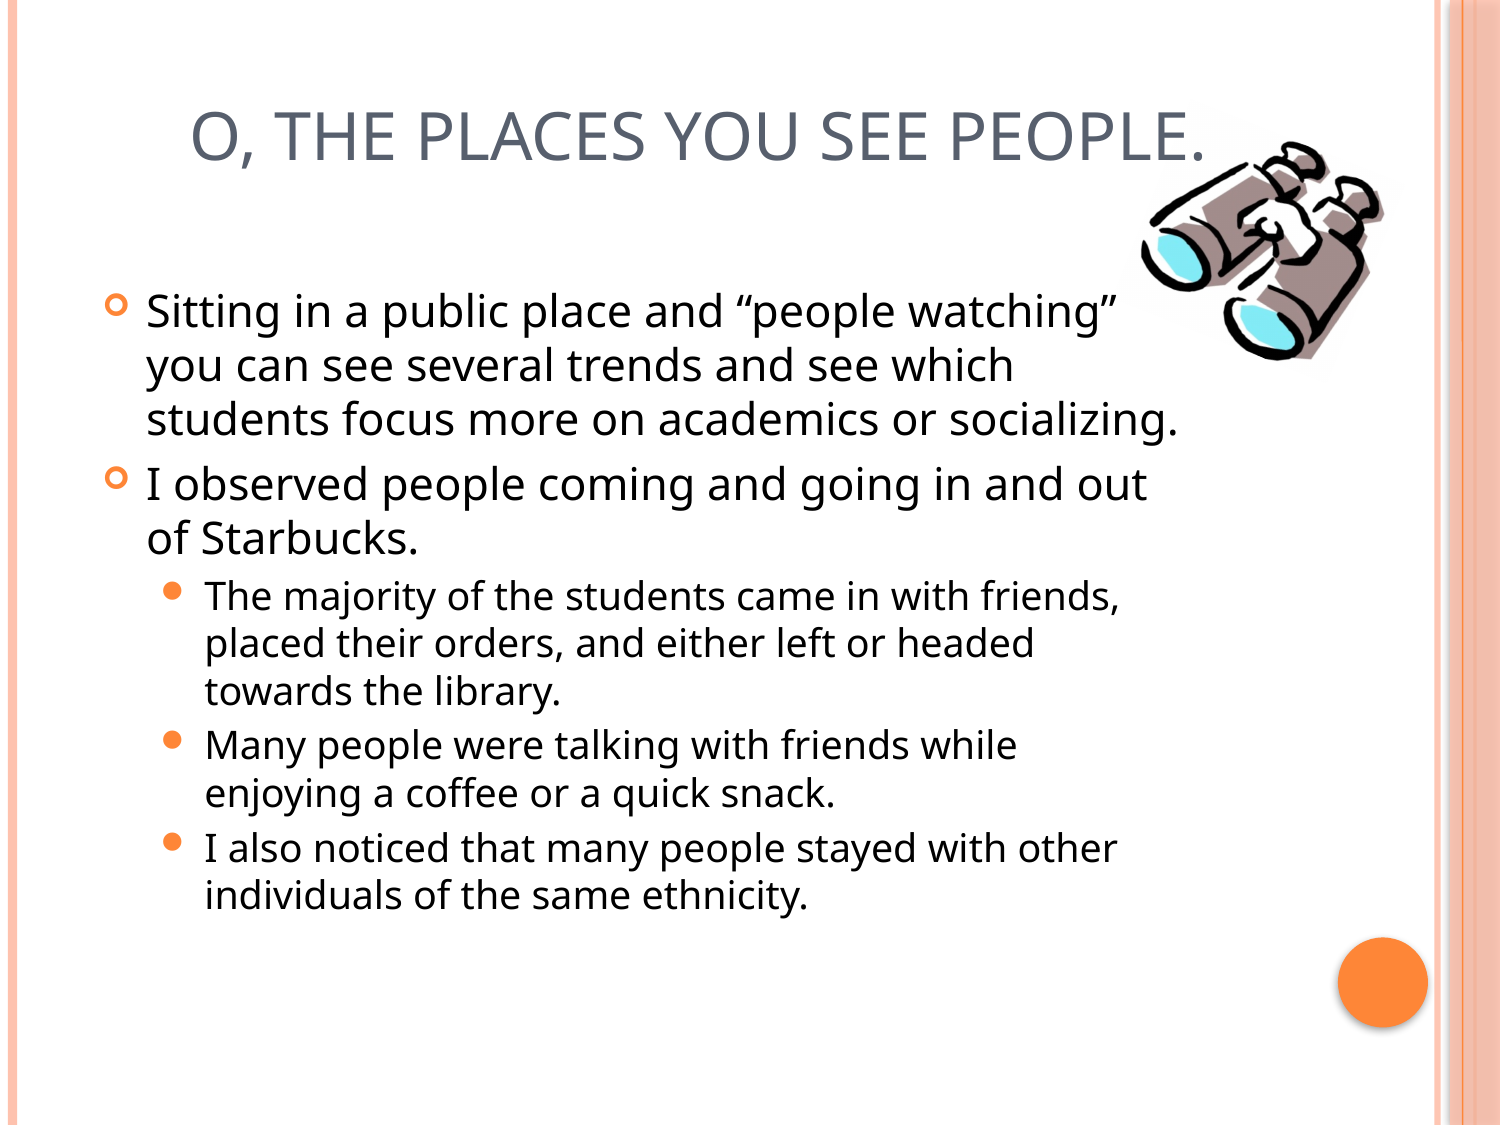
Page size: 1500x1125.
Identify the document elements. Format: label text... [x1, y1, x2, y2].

list Sitting in a public place and “people watching” you can see several trends and see which students focus more on academics or socializing. I observed people coming and going in and out of Starbucks. The majority of the students came in with friends, placed their orders, and either left or headed towards the library. Many people were talking with friends while enjoying a coffee or a quick snack. I also noticed that many people stayed with other individuals of the same ethnicity. [87, 275, 1200, 982]
title O, the places you see people. [174, 75, 1328, 182]
picture [1122, 134, 1404, 382]
